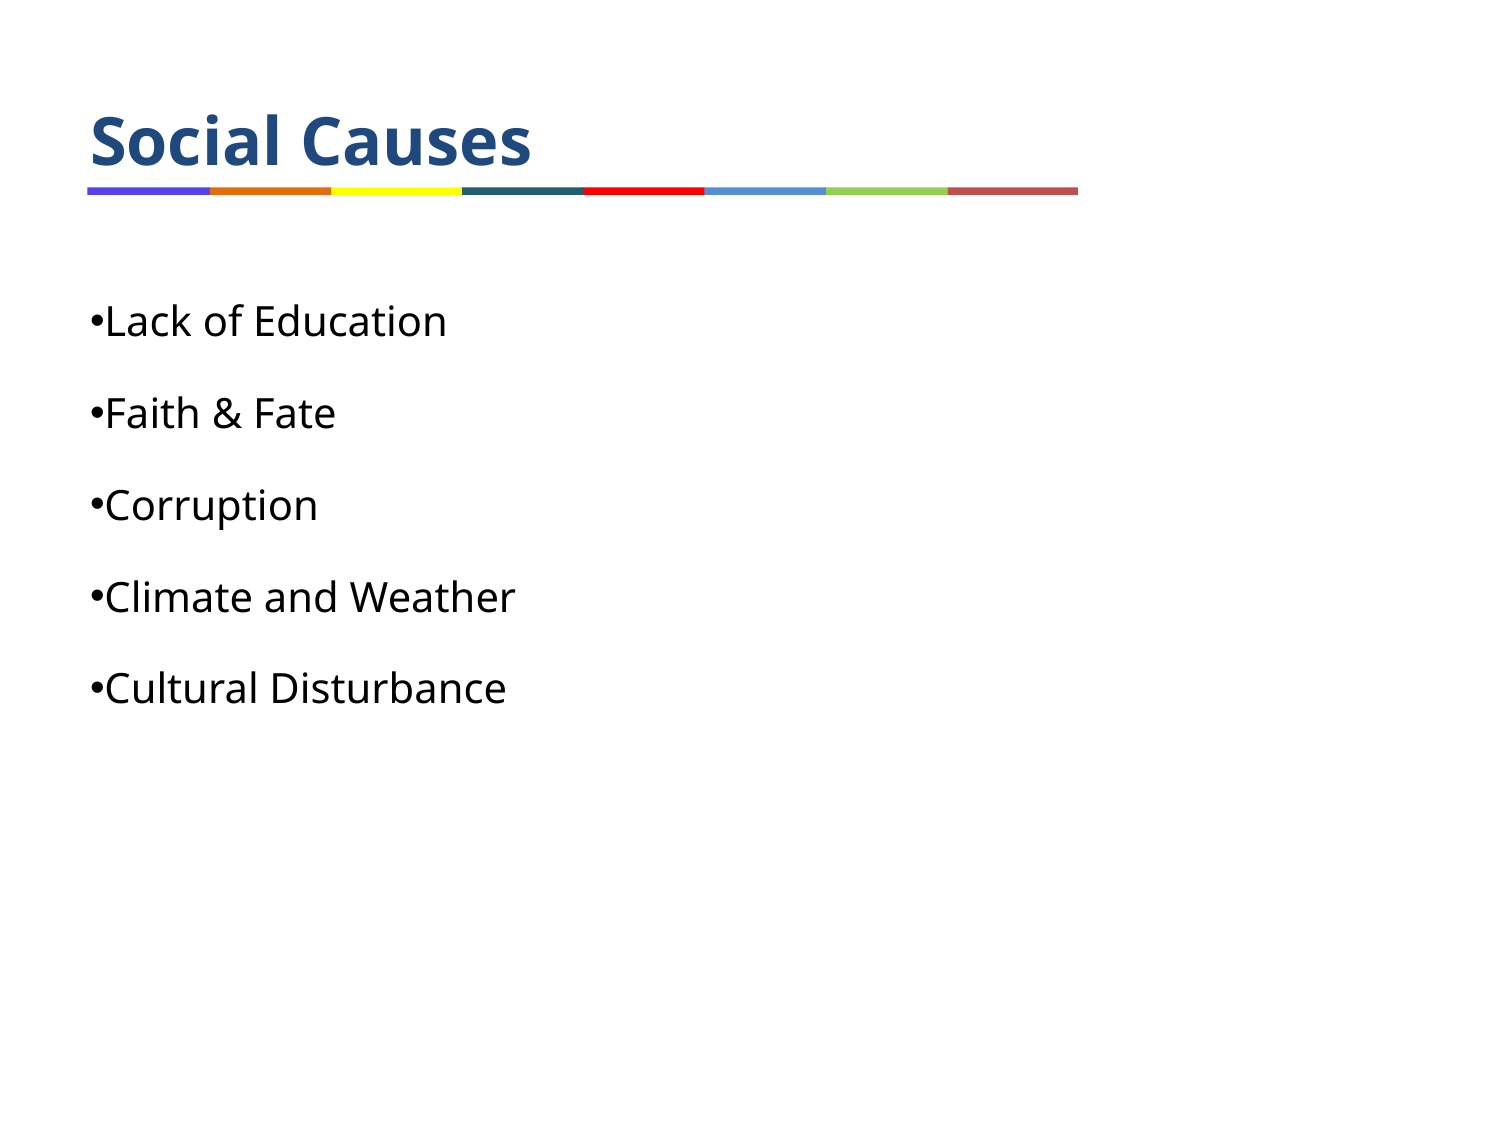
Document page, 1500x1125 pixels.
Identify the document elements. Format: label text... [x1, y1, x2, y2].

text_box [87, 187, 1079, 196]
list Lack of Education Faith & Fate Corruption Climate and Weather Cultural Disturbance [75, 262, 1425, 1005]
title Social Causes [75, 45, 1425, 233]
